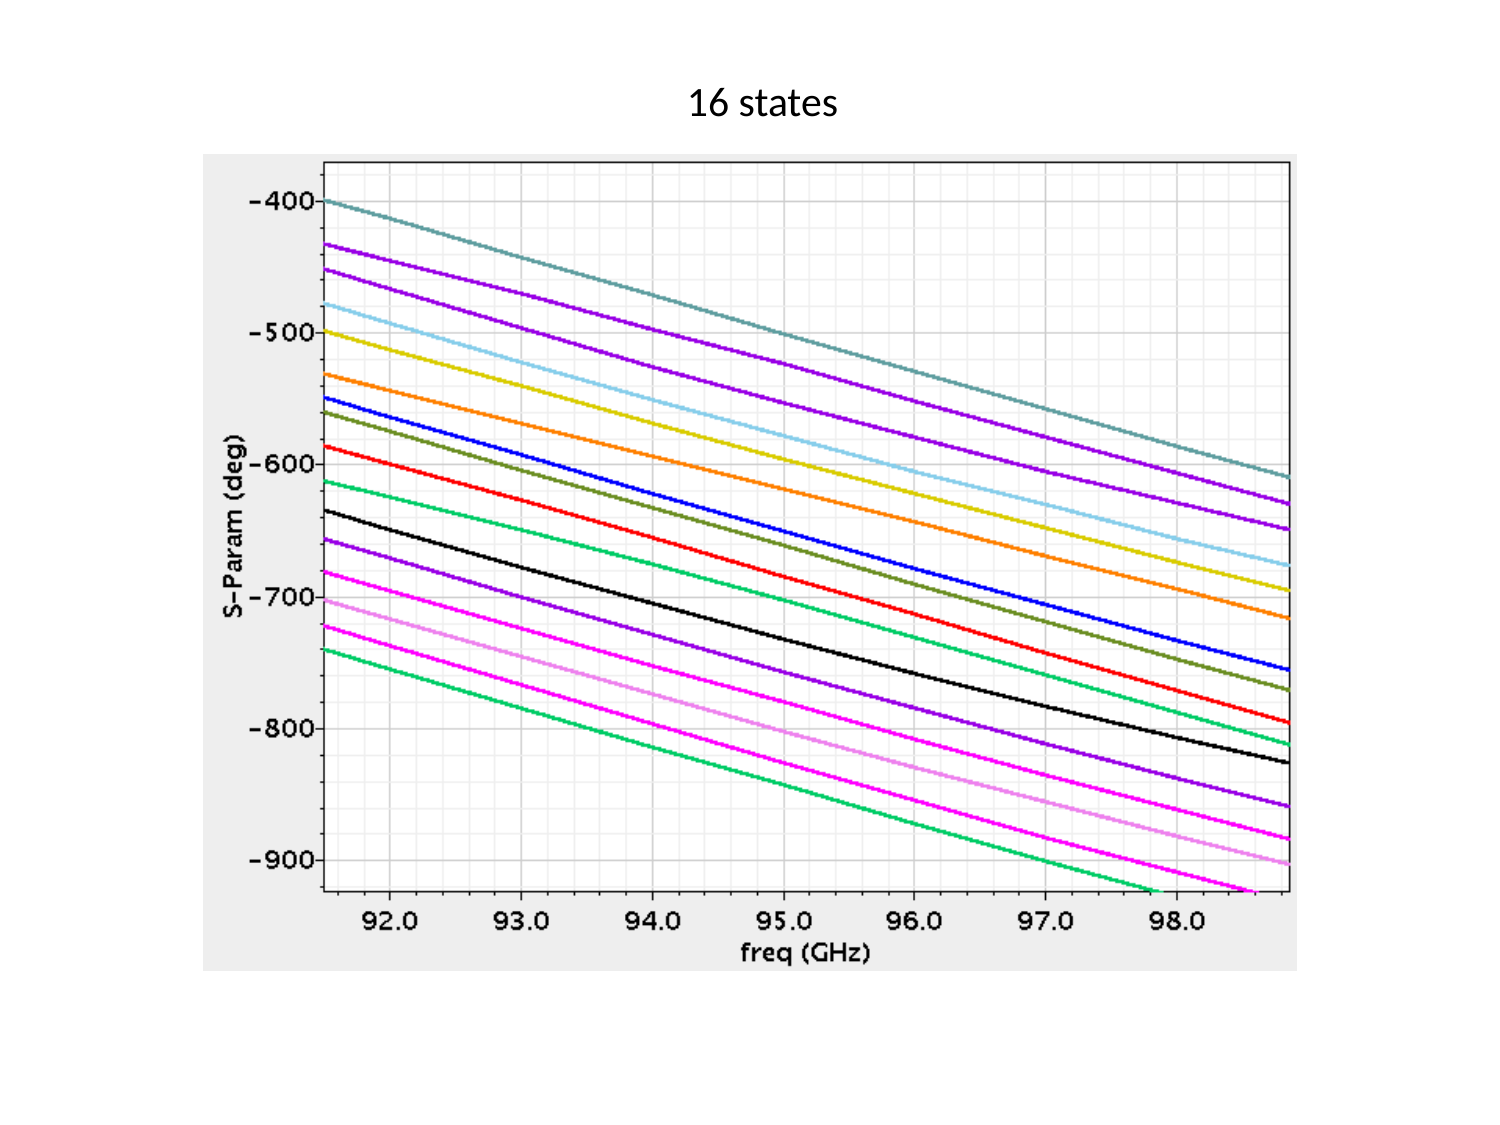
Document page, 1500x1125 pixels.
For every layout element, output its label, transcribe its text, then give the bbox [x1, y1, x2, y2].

text_box phase (deg) [192, 523, 198, 732]
title 16 states [87, 62, 1438, 138]
picture [203, 154, 1297, 971]
